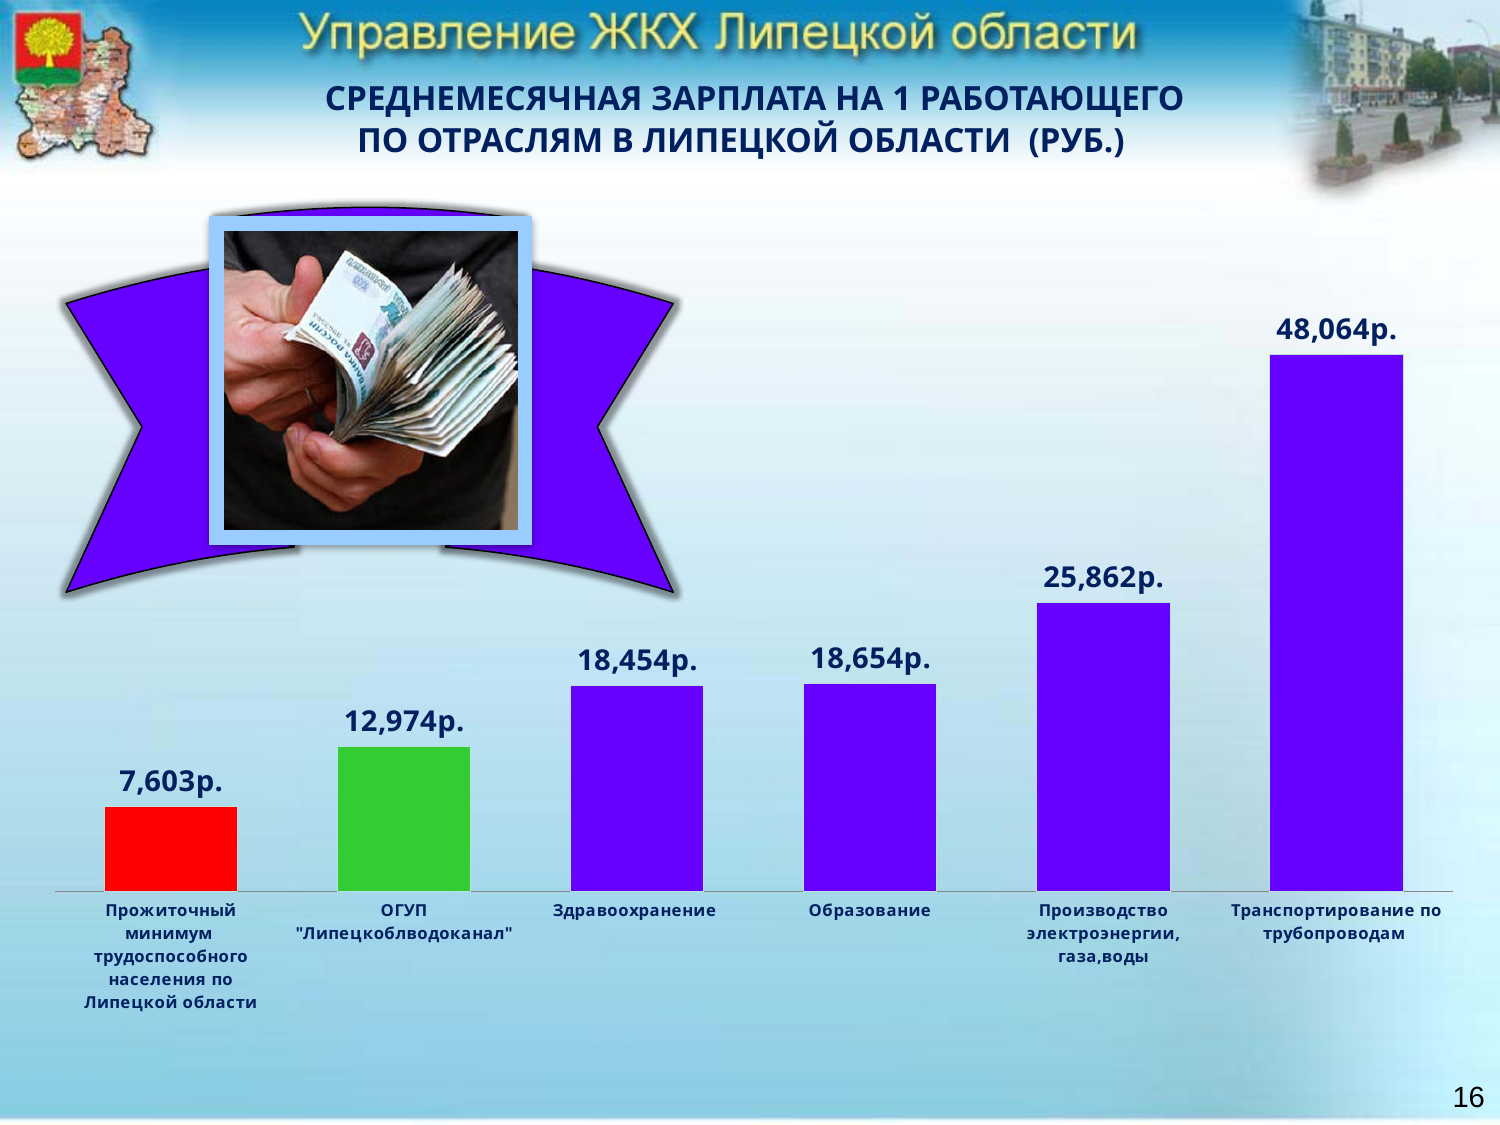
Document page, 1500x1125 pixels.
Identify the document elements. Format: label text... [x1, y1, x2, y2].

title СРЕДНЕМЕСЯЧНАЯ ЗАРПЛАТА НА 1 РАБОТАЮЩЕГО ПО ОТРАСЛЯМ В ЛИПЕЦКОЙ ОБЛАСТИ (РУБ.) [75, 45, 1425, 194]
chart [17, 196, 1483, 1099]
picture [0, 0, 1500, 1125]
slide_number 16 [1149, 1070, 1500, 1125]
